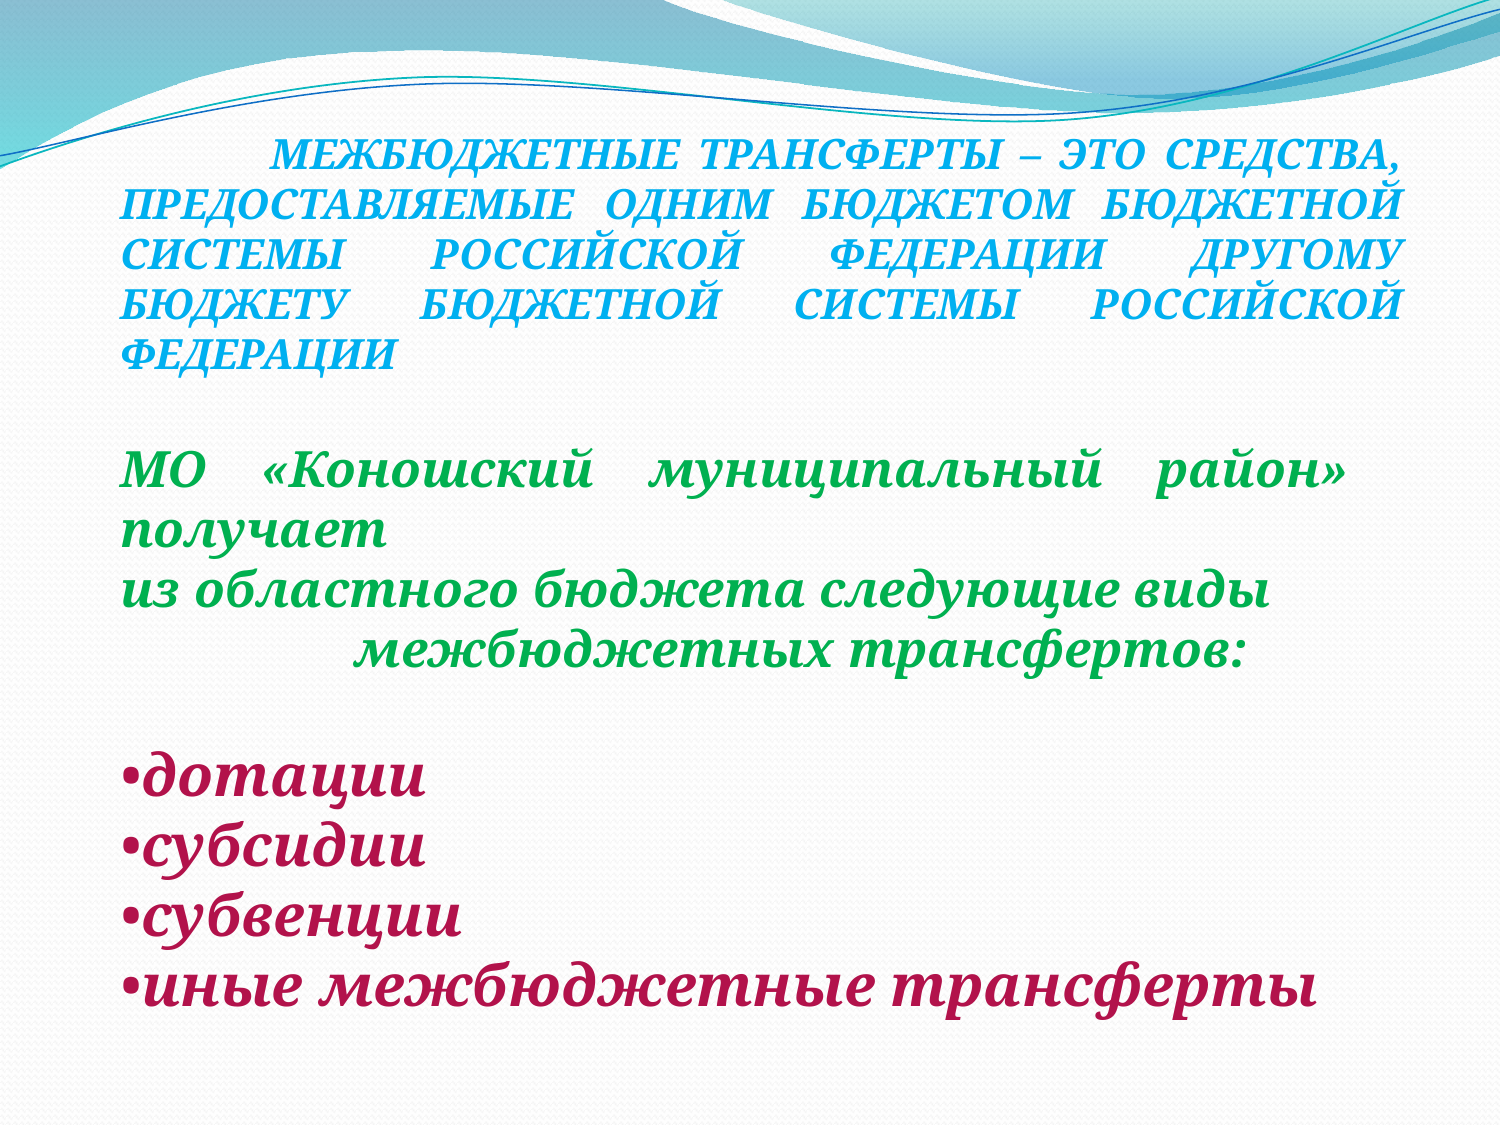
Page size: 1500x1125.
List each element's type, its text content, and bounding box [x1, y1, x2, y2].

text_box МЕЖБЮДЖЕТНЫЕ ТРАНСФЕРТЫ – ЭТО СРЕДСТВА, ПРЕДОСТАВЛЯЕМЫЕ ОДНИМ БЮДЖЕТОМ БЮДЖЕТНОЙ СИСТЕМЫ РОССИЙСКОЙ ФЕДЕРАЦИИ ДРУГОМУ БЮДЖЕТУ БЮДЖЕТНОЙ СИСТЕМЫ РОССИЙСКОЙ ФЕДЕРАЦИИ МО «Коношский муниципальный район» получает из областного бюджета следующие виды межбюджетных трансфертов: •дотации •субсидии •субвенции •иные межбюджетные трансферты [105, 70, 1418, 1026]
